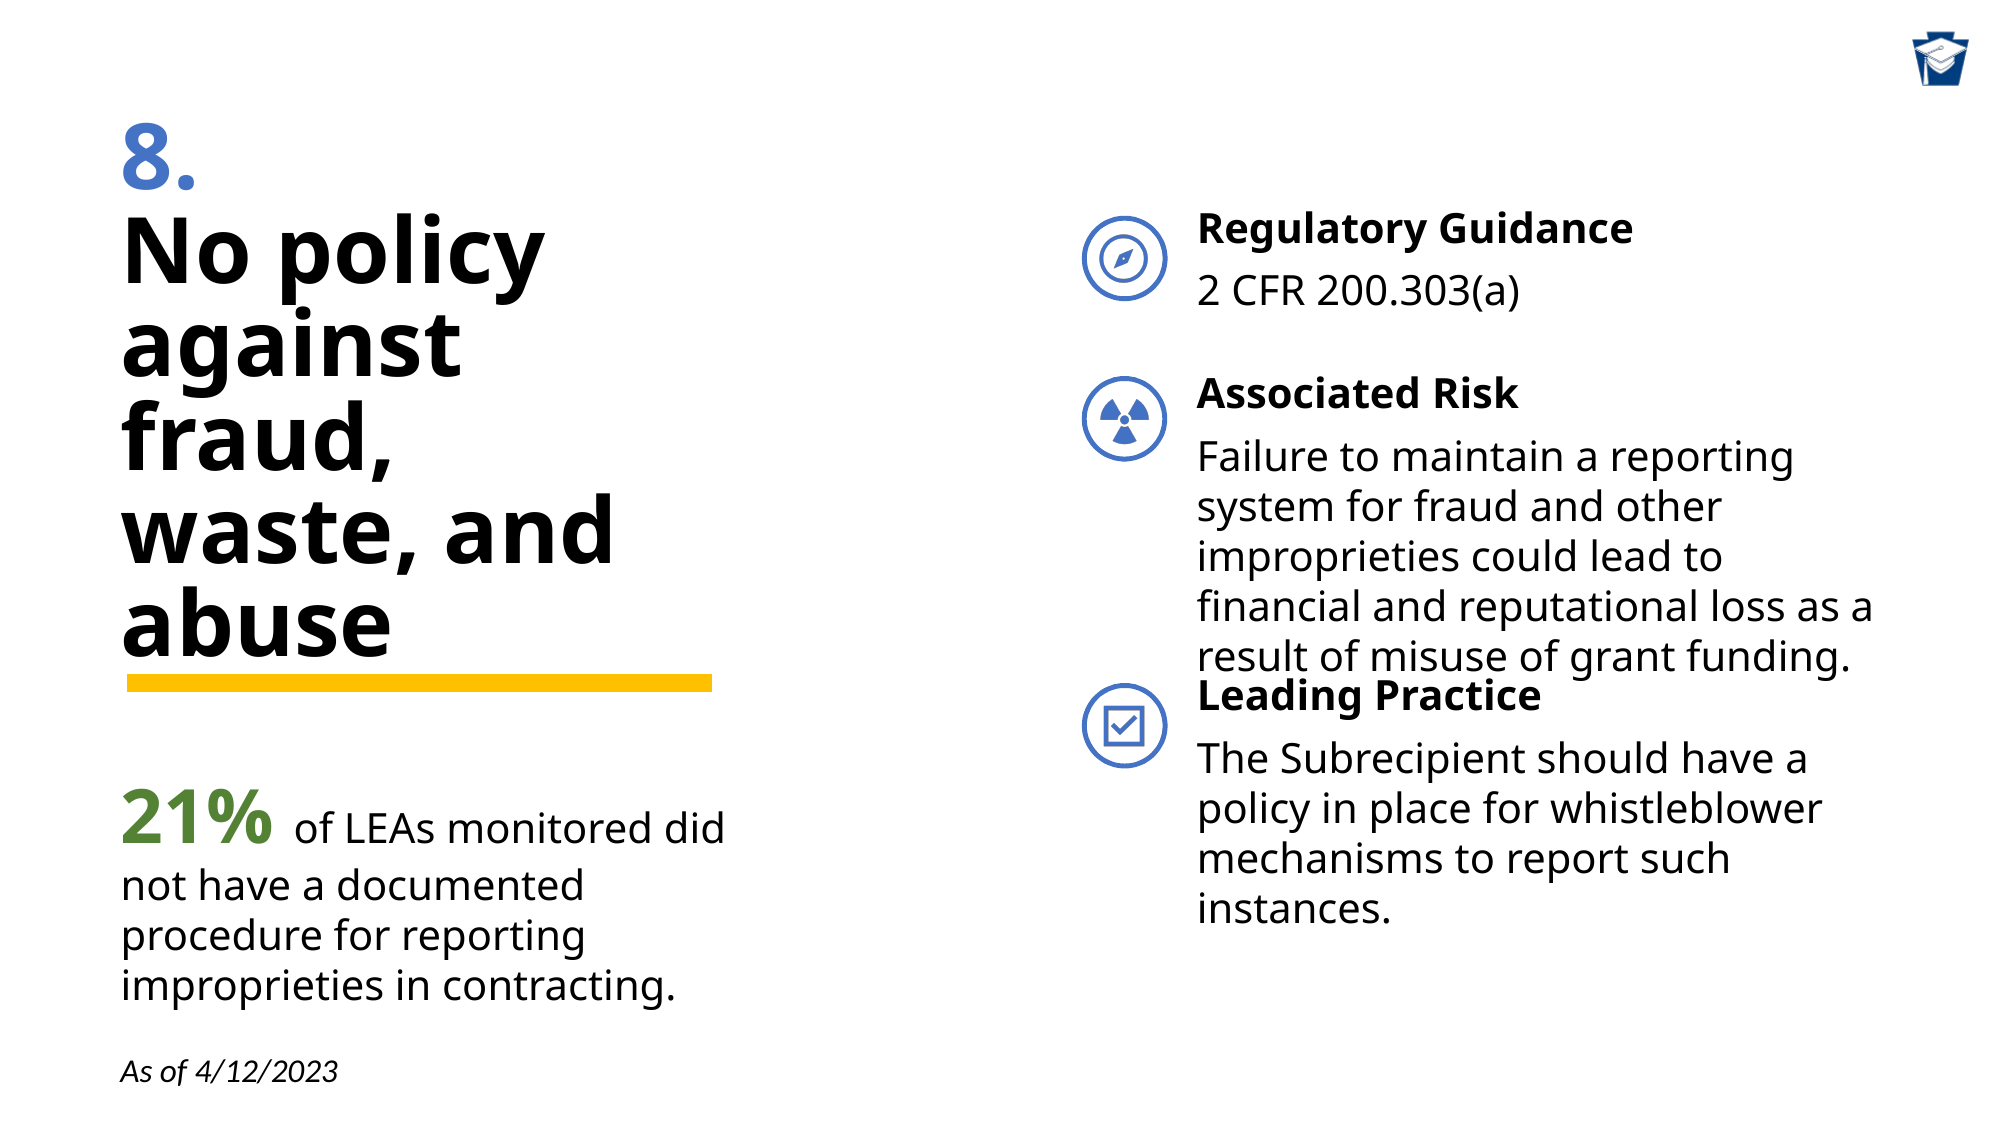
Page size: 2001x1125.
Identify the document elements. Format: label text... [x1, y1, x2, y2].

text_box 21% of LEAs monitored did not have a documented procedure for reporting improprieties in contracting. [105, 761, 754, 1017]
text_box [1081, 359, 1892, 640]
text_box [1081, 194, 1895, 323]
text_box As of 4/12/2023 [105, 1042, 405, 1097]
title 8. No policy against fraud, waste, and abuse [105, 107, 733, 684]
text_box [1081, 661, 1895, 892]
picture [1904, 21, 1977, 93]
